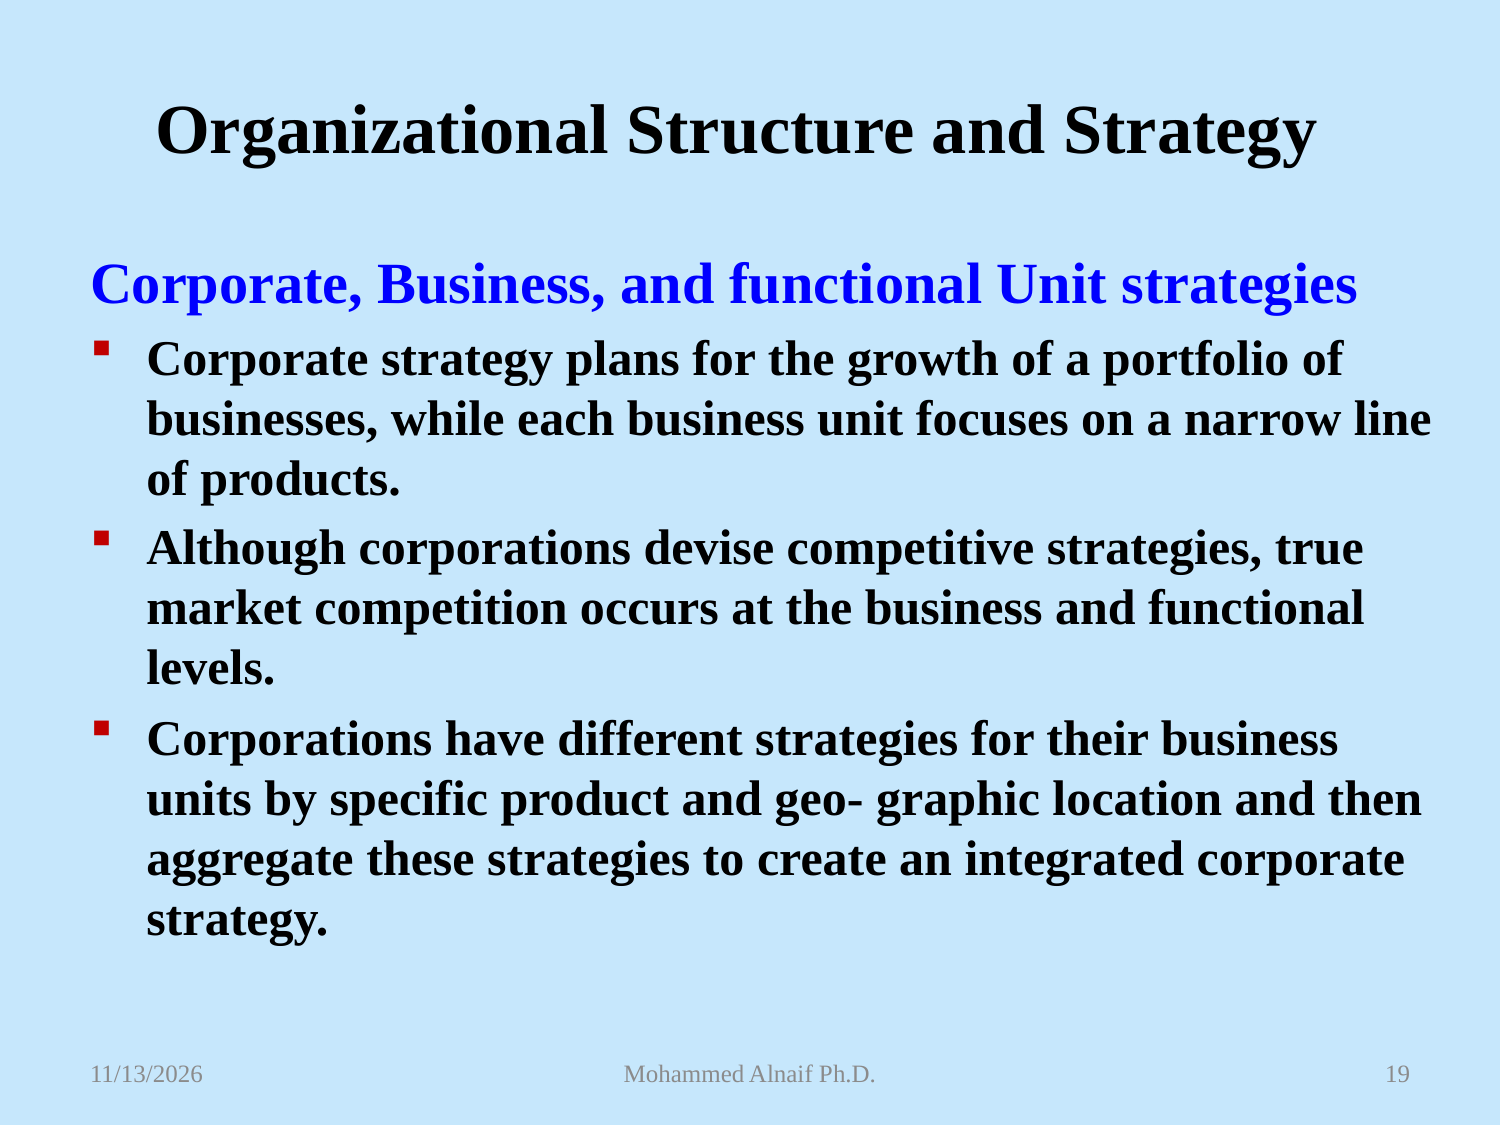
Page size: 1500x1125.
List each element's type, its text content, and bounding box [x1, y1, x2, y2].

title Organizational Structure and Strategy [99, 75, 1375, 175]
footer Mohammed Alnaif Ph.D. [512, 1042, 988, 1103]
subtitle Corporate, Business, and functional Unit strategies Corporate strategy plans for the growth of a portfolio of businesses, while each business unit focuses on a narrow line of products. Although corporations devise competitive strategies, true market competition occurs at the business and functional levels. Corporations have different strategies for their business units by specific product and geo- graphic location and then aggregate these strategies to create an integrated corporate strategy. [75, 237, 1463, 1038]
slide_number 19 [1074, 1042, 1425, 1103]
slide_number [75, 1042, 425, 1103]
